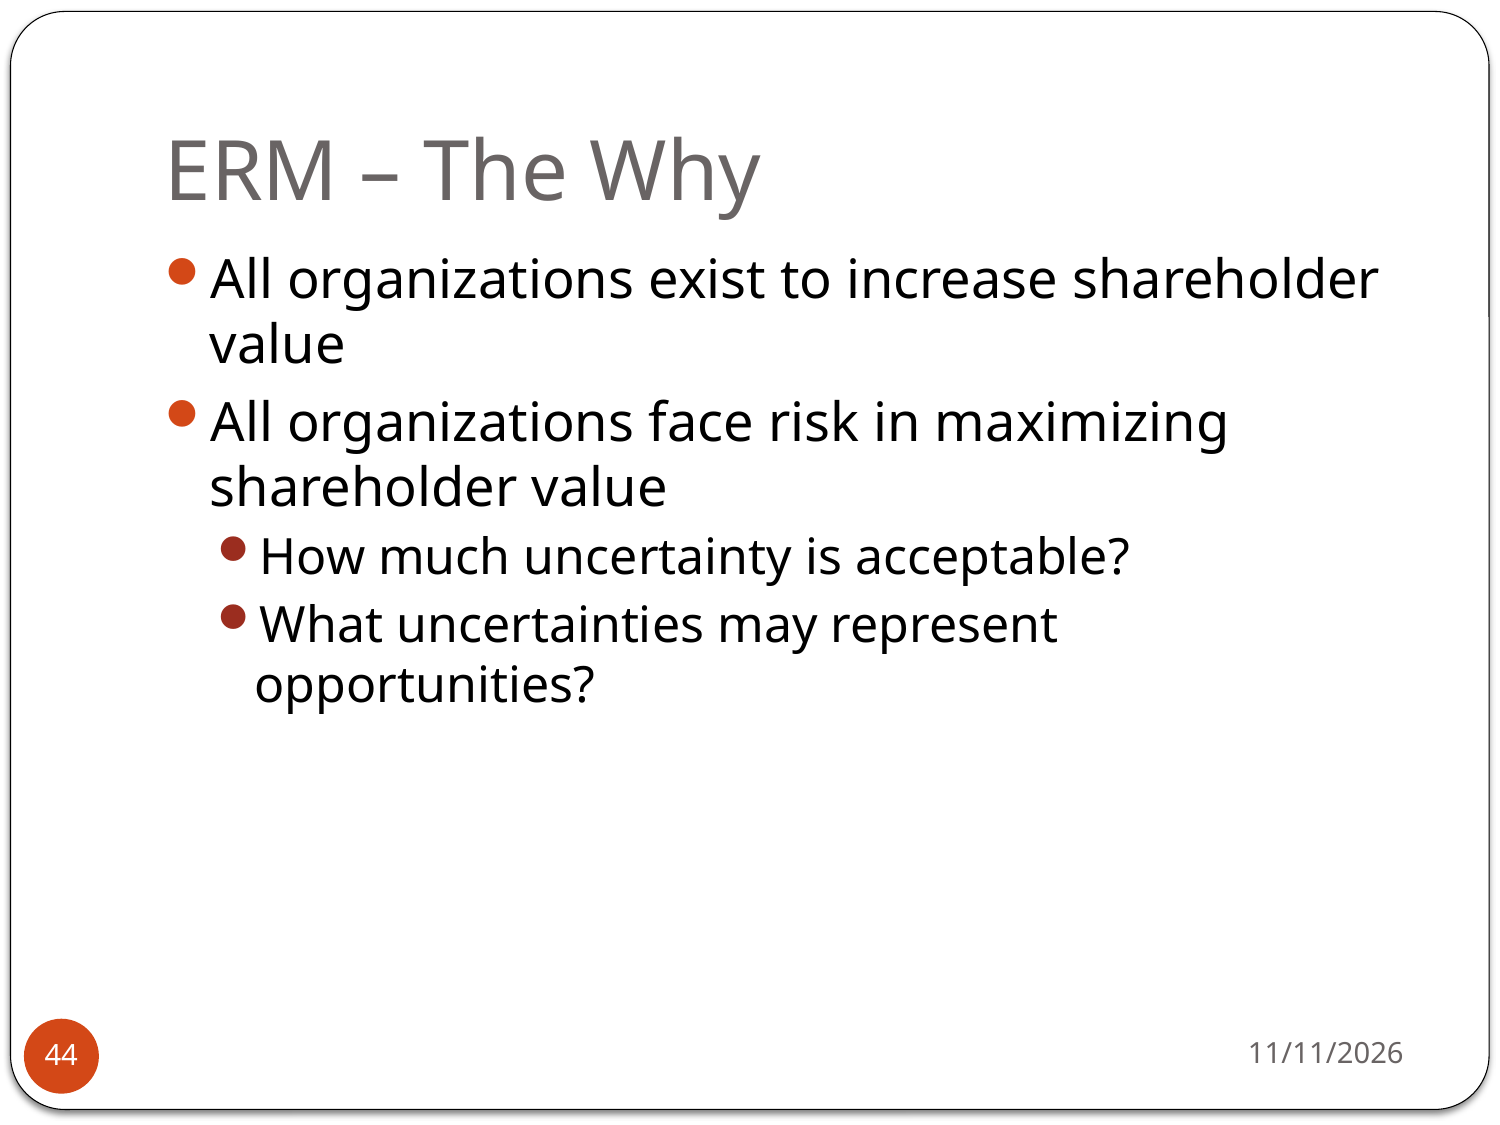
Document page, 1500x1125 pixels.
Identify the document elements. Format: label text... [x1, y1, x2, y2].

slide_number 44 [23, 1018, 99, 1094]
title ERM – The Why [150, 45, 1425, 233]
list All organizations exist to increase shareholder value All organizations face risk in maximizing shareholder value How much uncertainty is acceptable? What uncertainties may represent opportunities? [150, 237, 1425, 988]
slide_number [1012, 1015, 1419, 1094]
